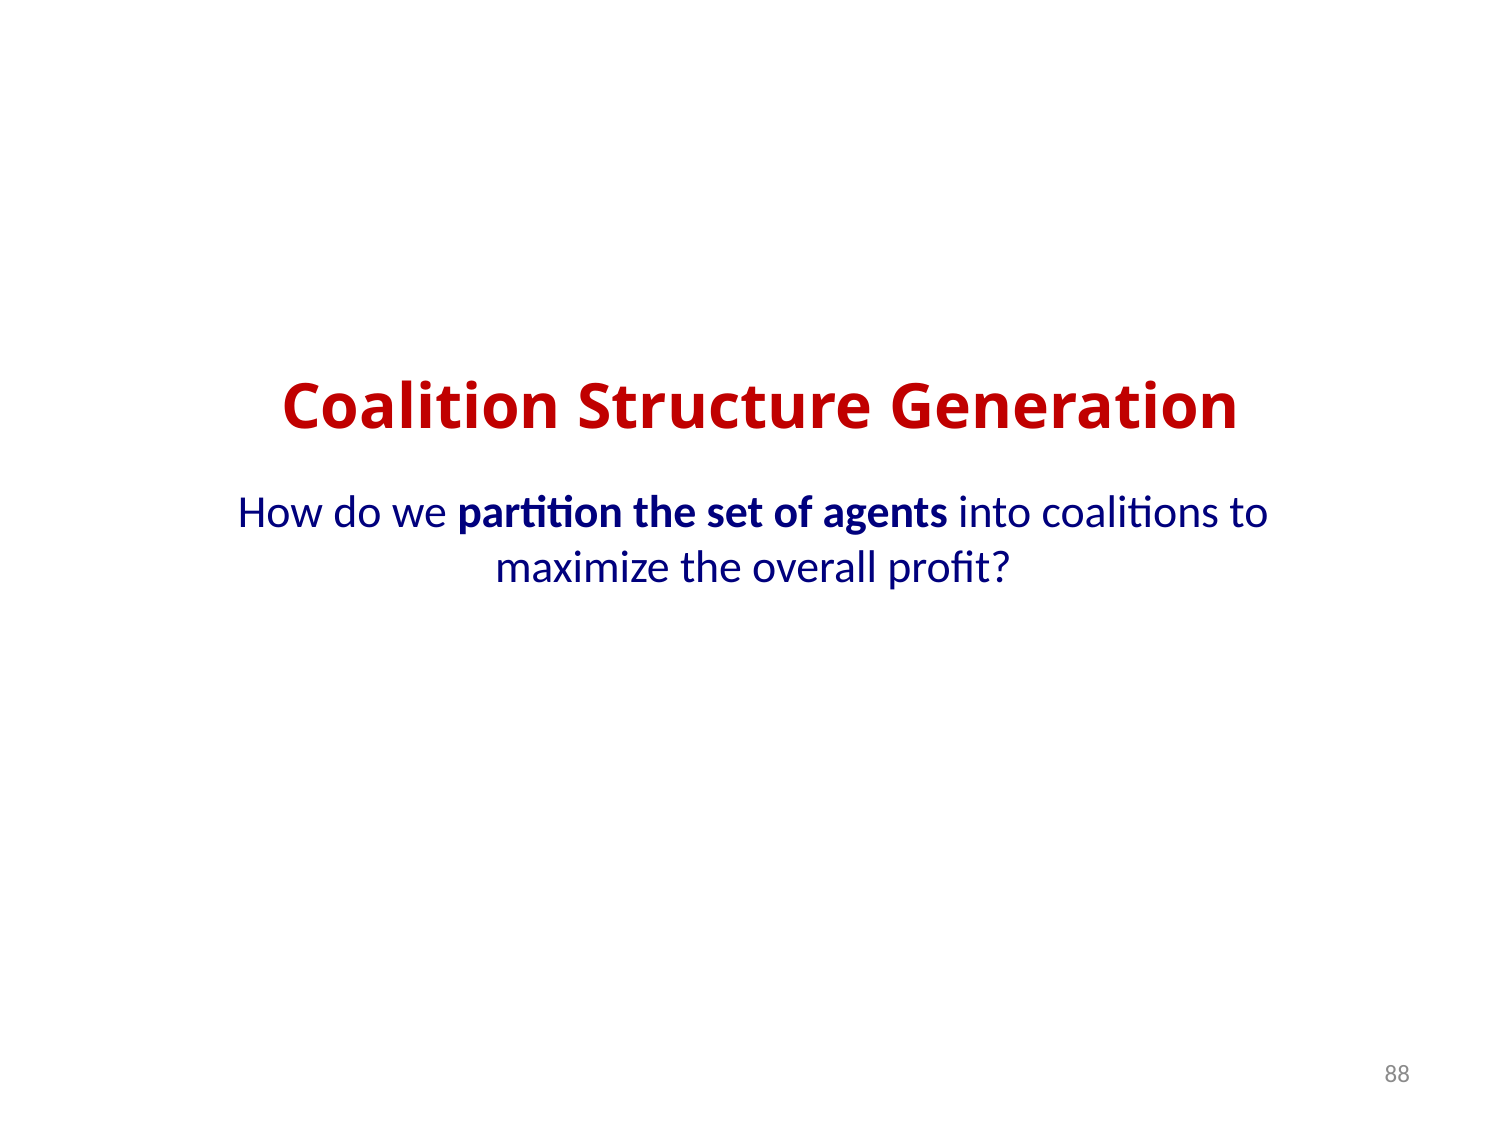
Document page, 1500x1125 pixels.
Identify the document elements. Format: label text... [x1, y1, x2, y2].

text_box Coalition Structure Generation [122, 358, 1400, 449]
slide_number 88 [1074, 1042, 1425, 1103]
text_box How do we partition the set of agents into coalitions to maximize the overall profit? [195, 474, 1312, 599]
